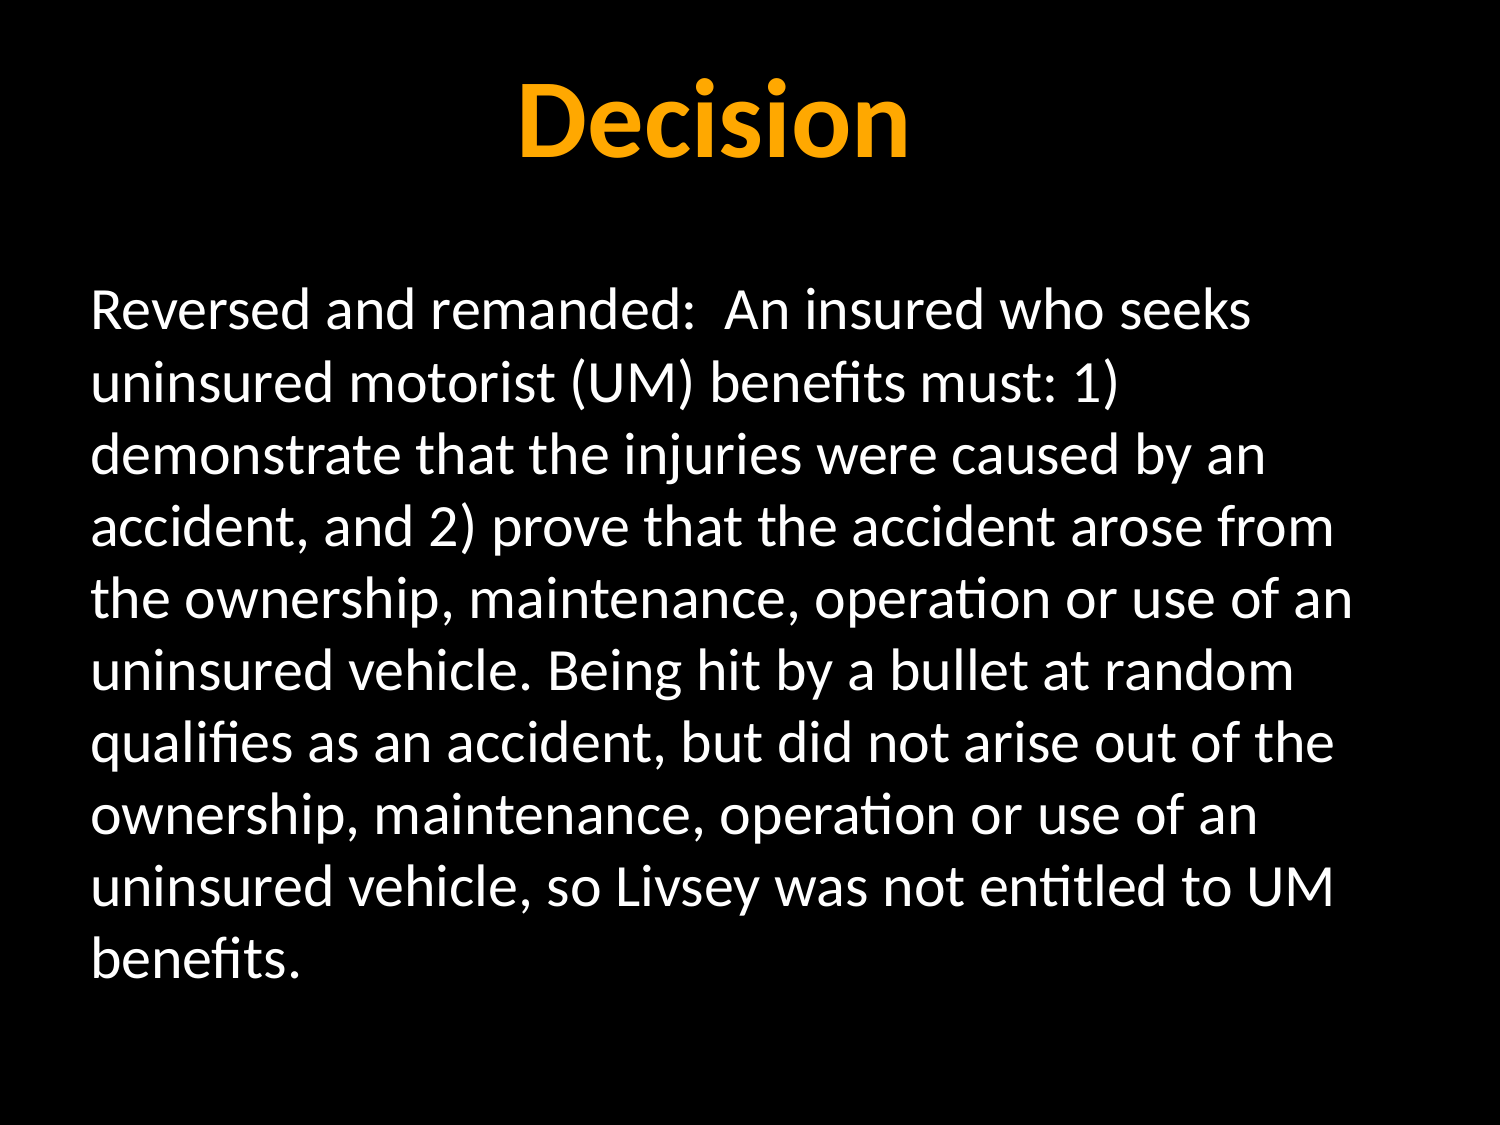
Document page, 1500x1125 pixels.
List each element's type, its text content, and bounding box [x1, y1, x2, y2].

list Reversed and remanded: An insured who seeks uninsured motorist (UM) benefits must: 1) demonstrate that the injuries were caused by an accident, and 2) prove that the accident arose from the ownership, maintenance, operation or use of an uninsured vehicle. Being hit by a bullet at random qualifies as an accident, but did not arise out of the ownership, maintenance, operation or use of an uninsured vehicle, so Livsey was not entitled to UM benefits. [75, 262, 1425, 1005]
text_box Decision [501, 37, 954, 188]
